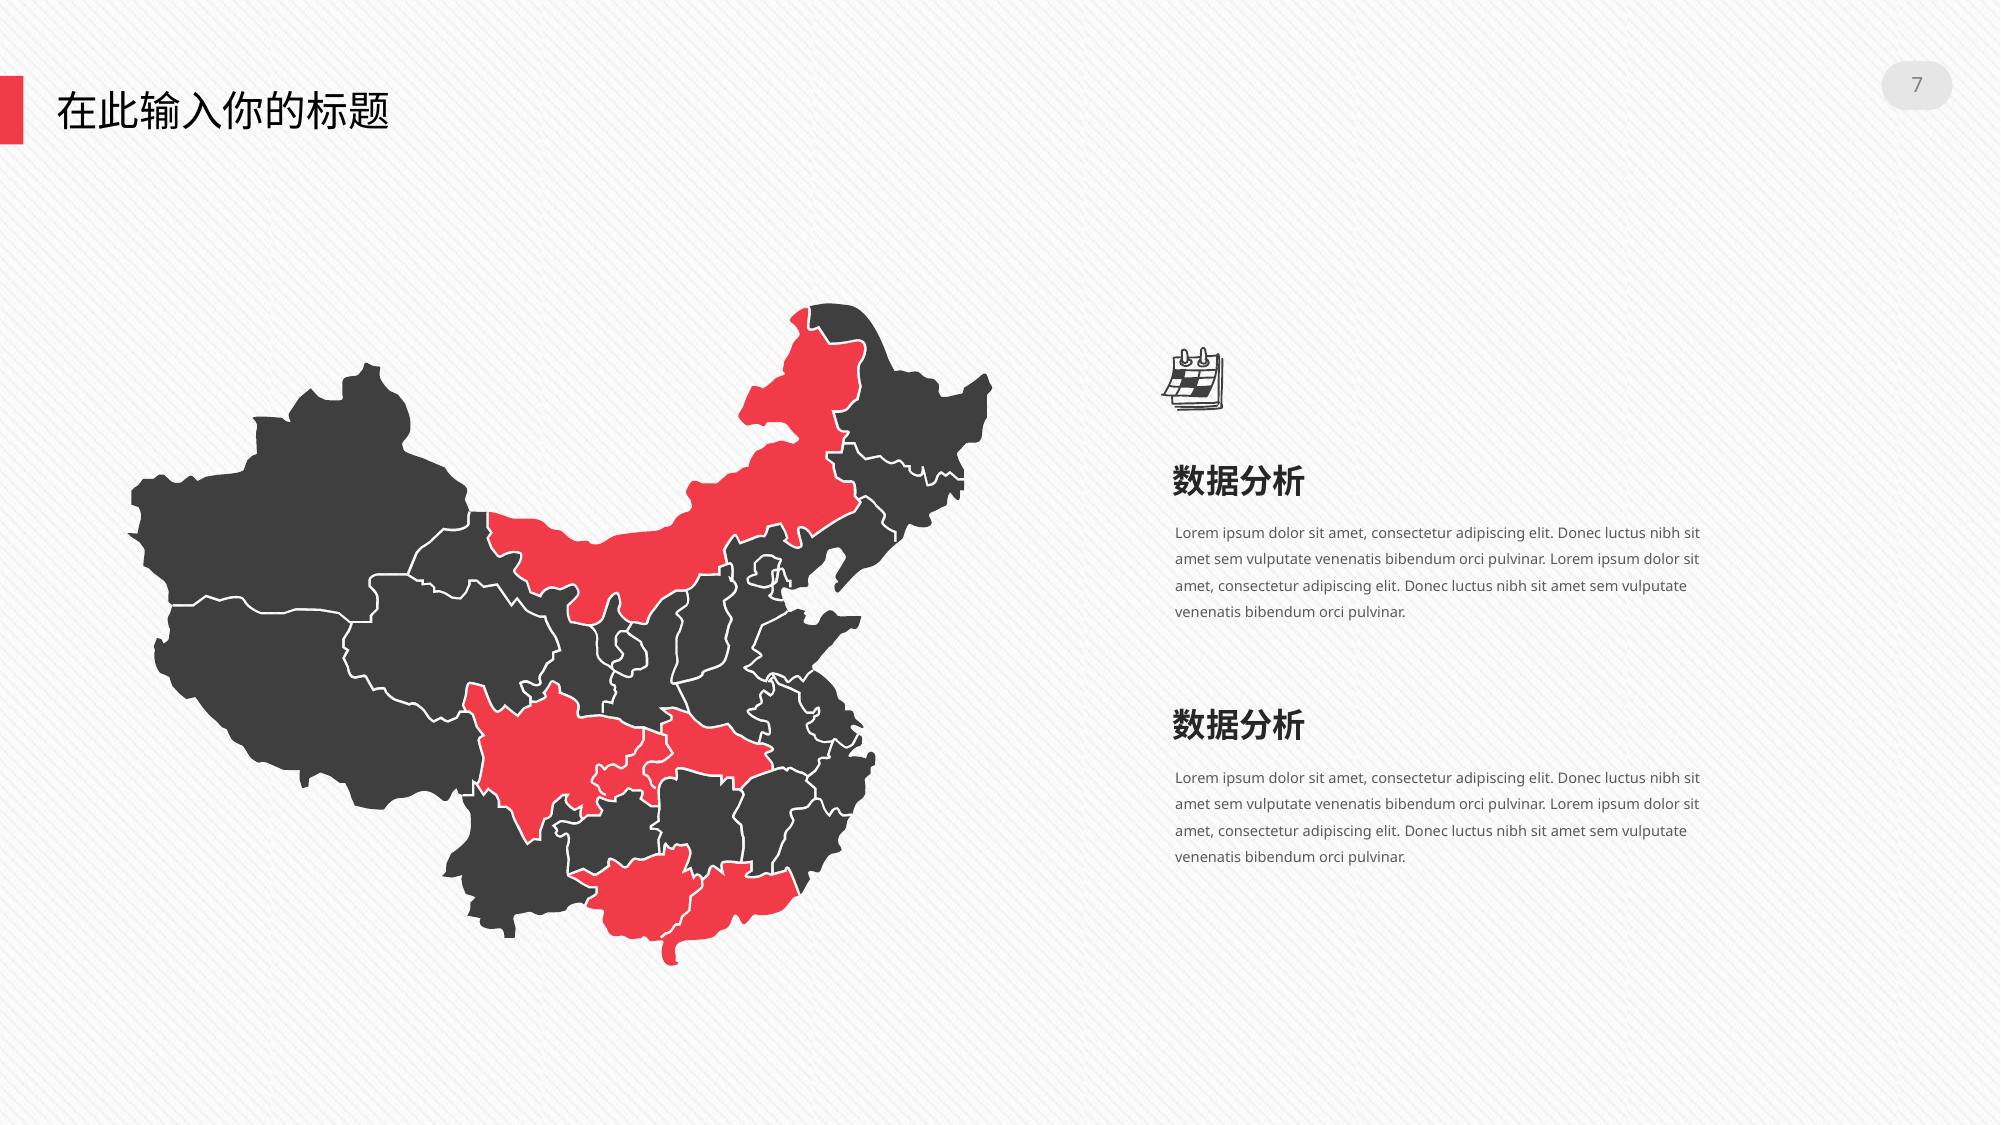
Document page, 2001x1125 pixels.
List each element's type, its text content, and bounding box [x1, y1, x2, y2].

text_box 数据分析 [1158, 452, 1321, 508]
picture [0, 0, 2001, 1125]
text_box Lorem ipsum dolor sit amet, consectetur adipiscing elit. Donec luctus nibh sit amet sem vulputate venenatis bibendum orci pulvinar. Lorem ipsum dolor sit amet, consectetur adipiscing elit. Donec luctus nibh sit amet sem vulputate venenatis bibendum orci pulvinar. [1160, 752, 1741, 873]
text_box 数据分析 [1158, 697, 1321, 752]
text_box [127, 302, 996, 968]
slide_number 7 [1881, 53, 1953, 118]
text_box 在此输入你的标题 [41, 82, 668, 152]
text_box [1161, 347, 1224, 411]
text_box Lorem ipsum dolor sit amet, consectetur adipiscing elit. Donec luctus nibh sit amet sem vulputate venenatis bibendum orci pulvinar. Lorem ipsum dolor sit amet, consectetur adipiscing elit. Donec luctus nibh sit amet sem vulputate venenatis bibendum orci pulvinar. [1160, 508, 1741, 628]
